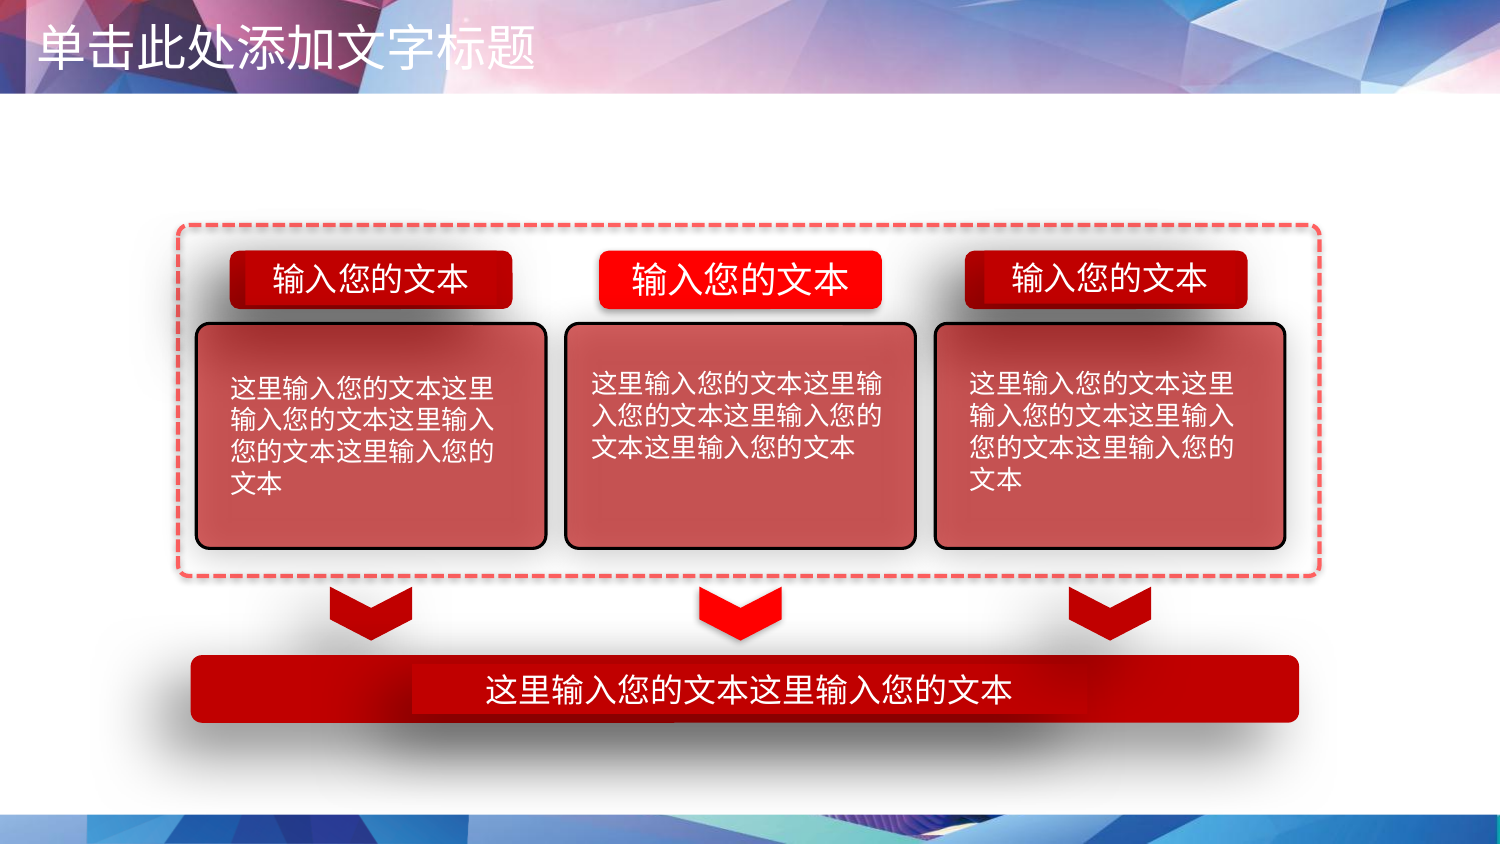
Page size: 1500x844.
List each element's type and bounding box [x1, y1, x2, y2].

text_box [327, 594, 415, 632]
text_box [1066, 584, 1154, 643]
picture [0, 815, 1500, 844]
text_box [964, 250, 1248, 310]
text_box [552, 566, 985, 577]
text_box [698, 585, 783, 642]
text_box [190, 654, 1300, 723]
text_box [455, 224, 964, 316]
text_box [229, 250, 513, 310]
text_box [1176, 224, 1321, 577]
text_box [177, 224, 226, 244]
text_box [177, 544, 190, 577]
text_box [196, 323, 547, 586]
text_box [934, 323, 1286, 549]
picture [0, 0, 1500, 93]
text_box [565, 323, 916, 549]
text_box [598, 249, 883, 310]
